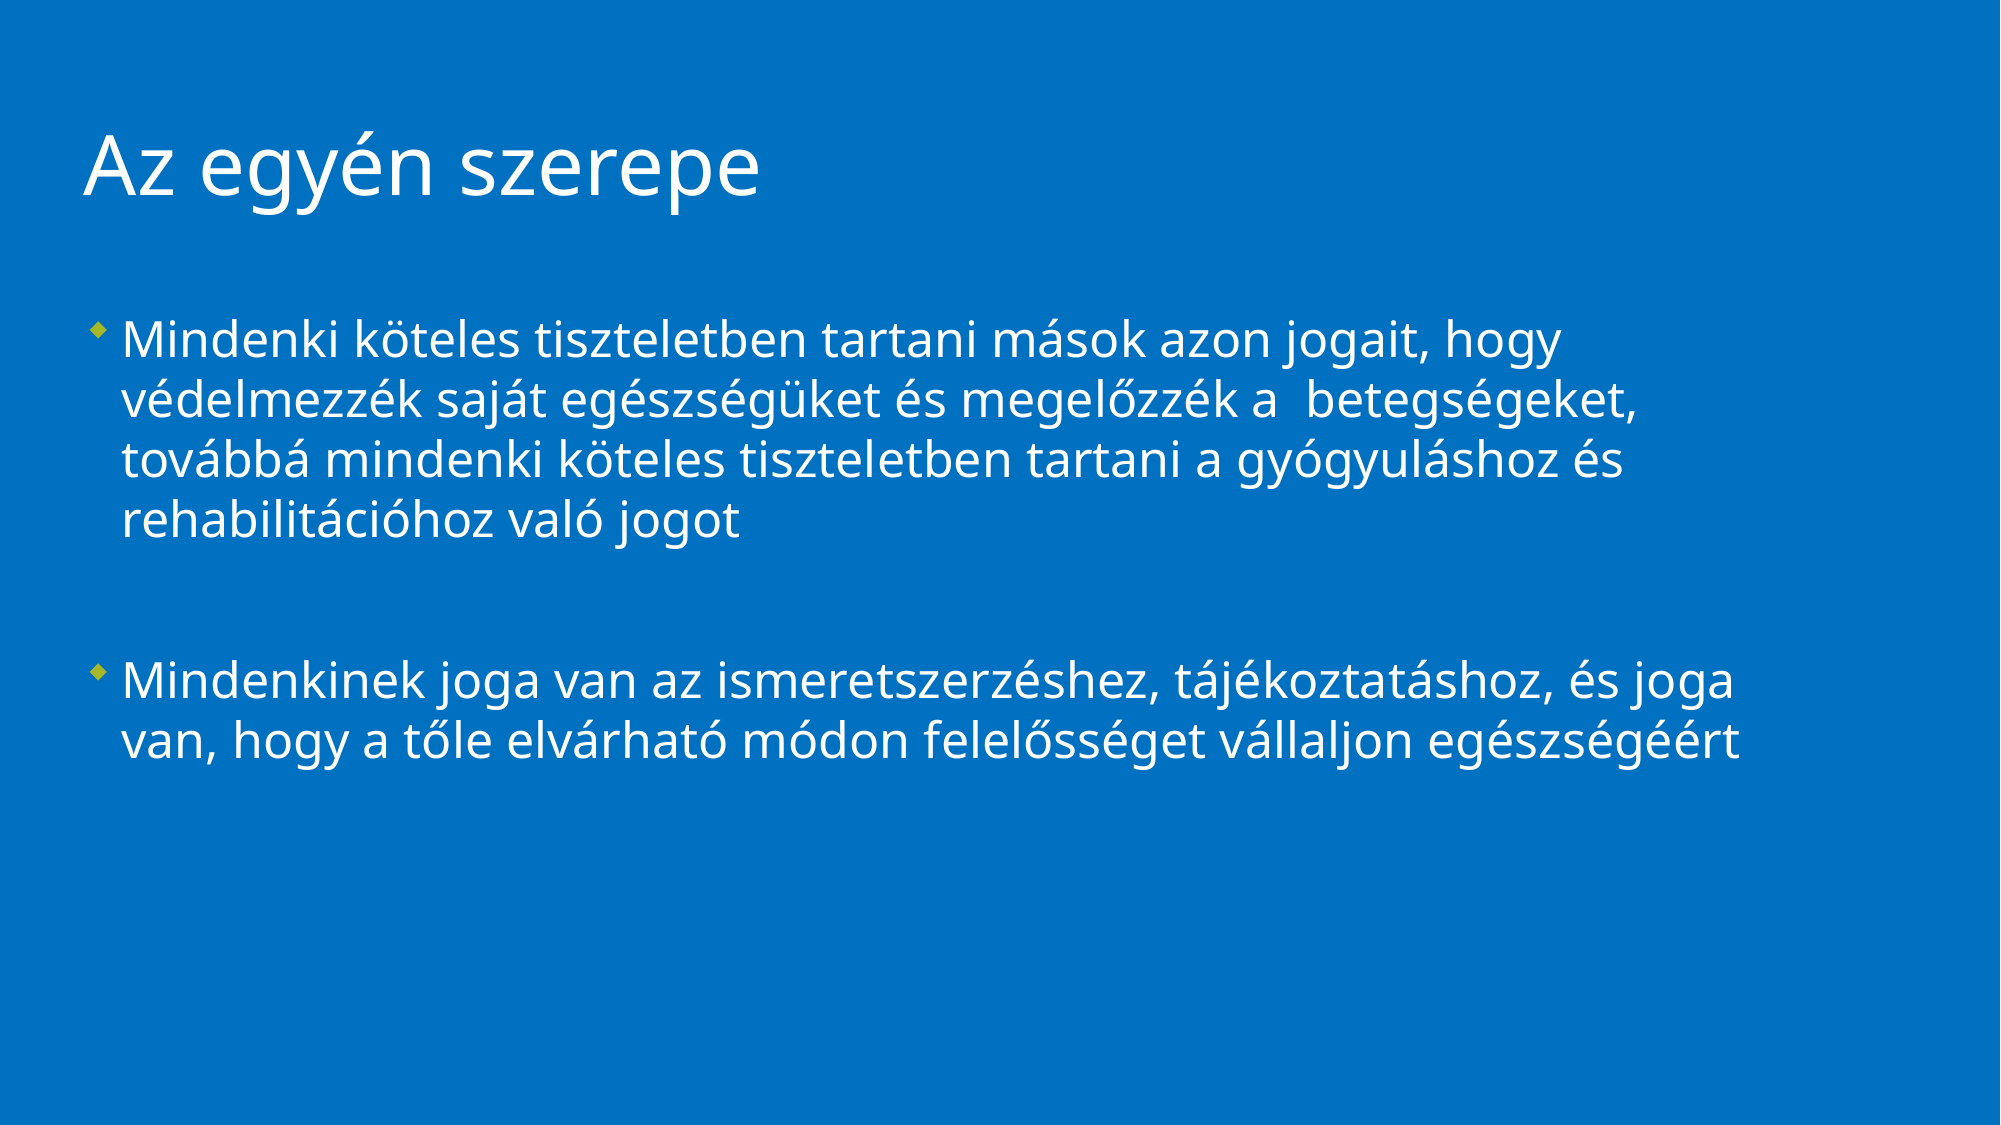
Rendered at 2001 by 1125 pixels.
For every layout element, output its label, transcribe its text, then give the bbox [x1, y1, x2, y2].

list Mindenki köteles tiszteletben tartani mások azon jogait, hogy védelmezzék saját egészségüket és megelőzzék a betegségeket, továbbá mindenki köteles tiszteletben tartani a gyógyuláshoz és rehabilitációhoz való jogot Mindenkinek joga van az ismeretszerzéshez, tájékoztatáshoz, és joga van, hogy a tőle elvárható módon felelősséget vállaljon egészségéért [68, 299, 1799, 990]
title Az egyén szerepe [68, 59, 1799, 278]
